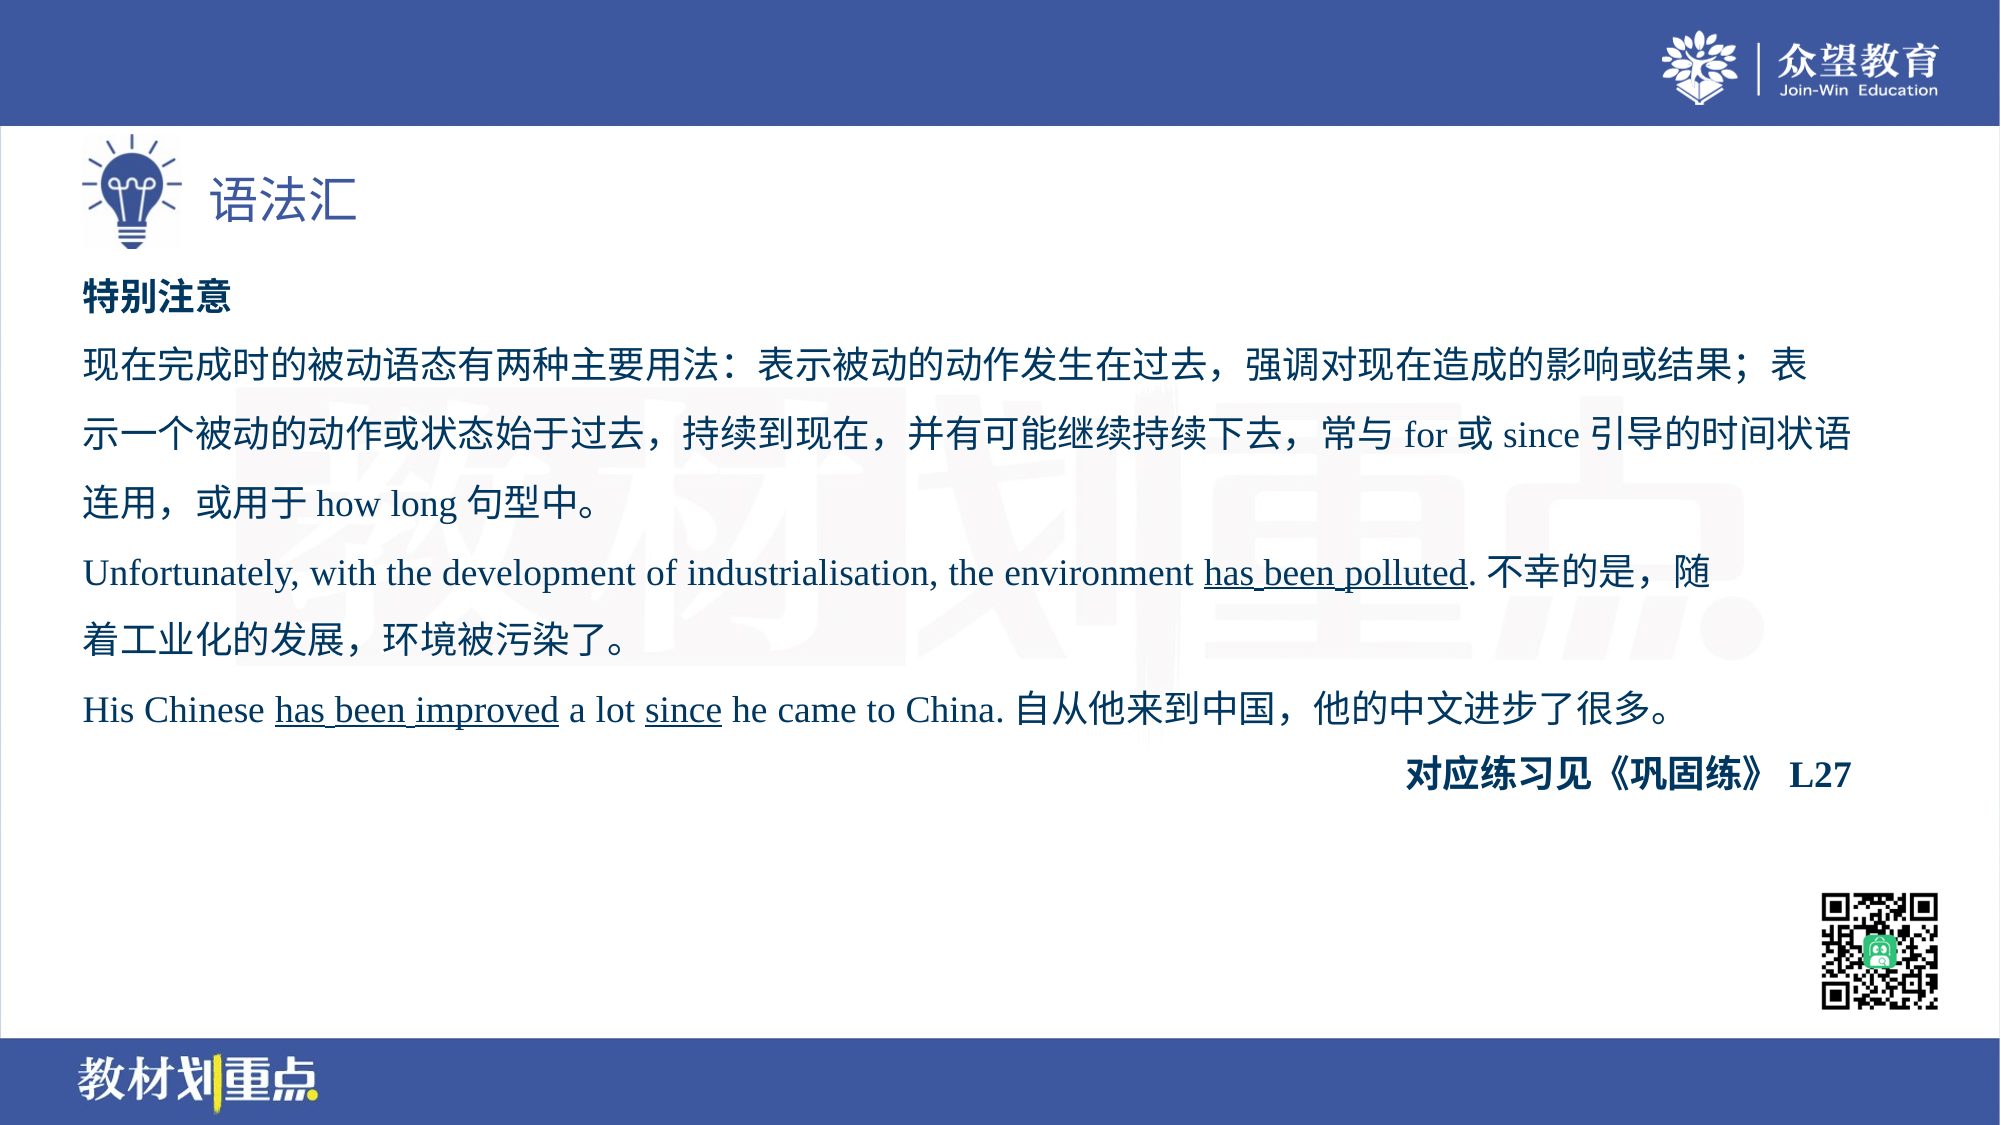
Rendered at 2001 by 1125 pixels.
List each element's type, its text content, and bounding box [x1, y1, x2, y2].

text_box 特别注意 现在完成时的被动语态有两种主要用法：表示被动的动作发生在过去，强调对现在造成的影响或结果；表 示一个被动的动作或状态始于过去，持续到现在，并有可能继续持续下去，常与for或since引导的时间状语 连用，或用于how long句型中。 Unfortunately, with the development of industrialisation, the environment has been polluted.不幸的是，随 着工业化的发展，环境被污染了。 His Chinese has been improved a lot since he came to China.自从他来到中国，他的中文进步了很多。 对应练习见《巩固练》L27 [82, 248, 1817, 789]
picture [0, 0, 2000, 1125]
